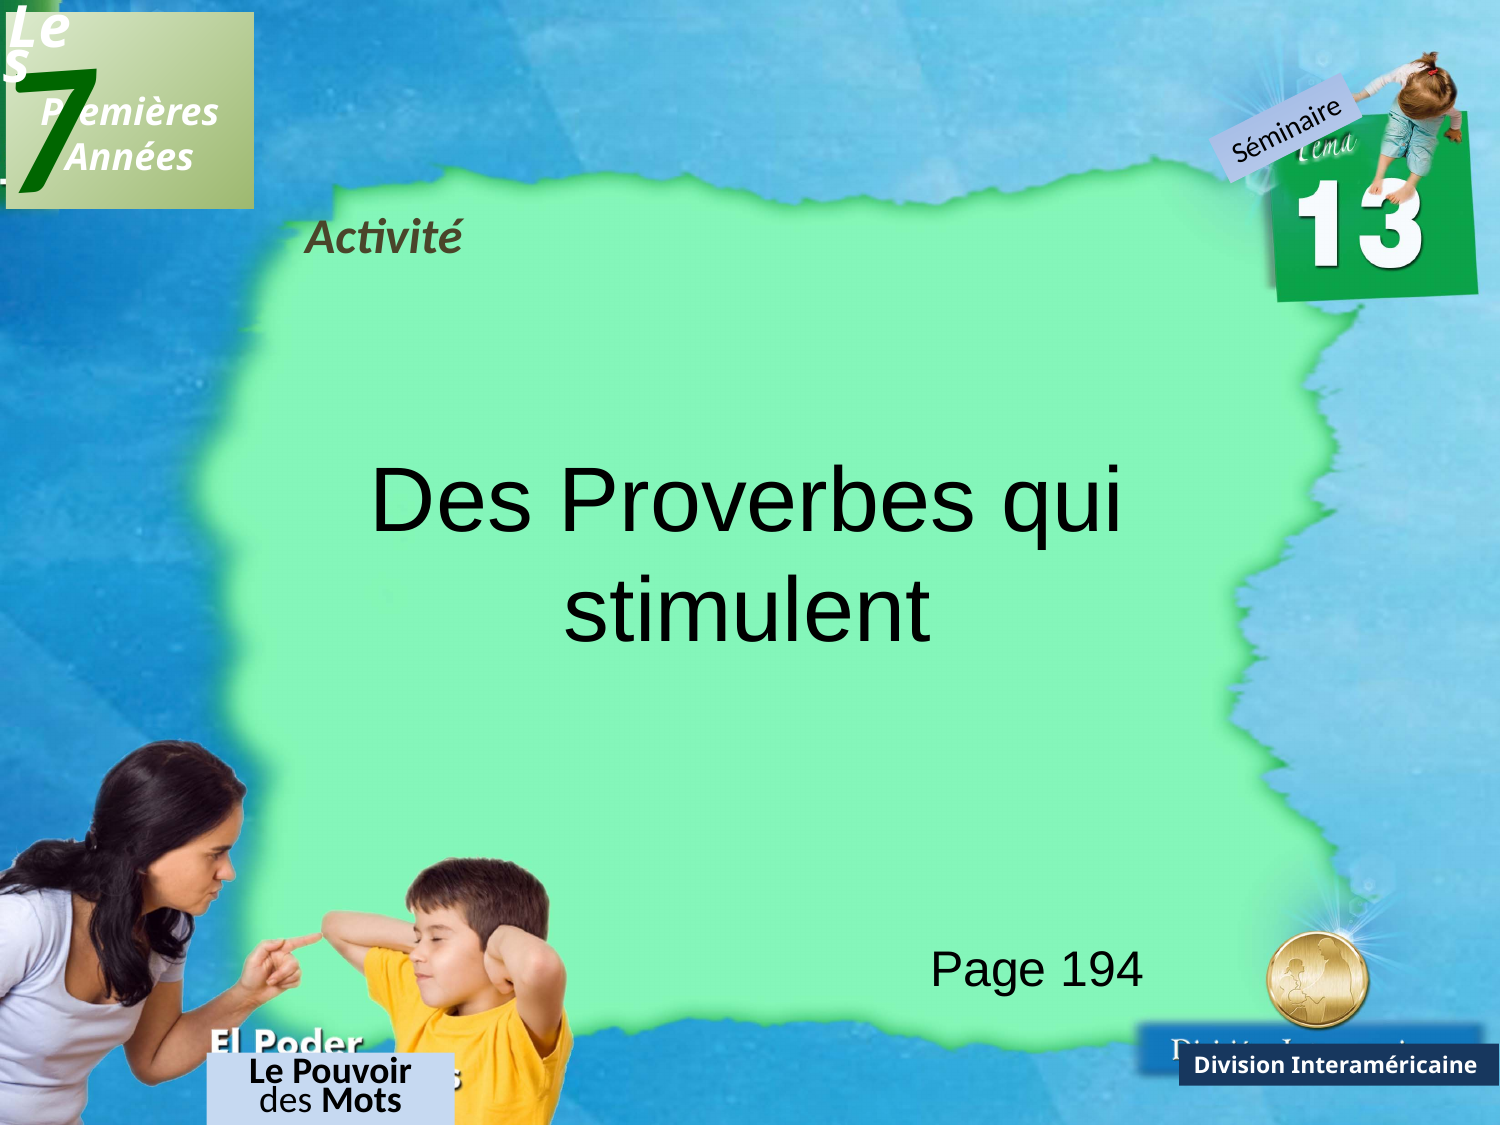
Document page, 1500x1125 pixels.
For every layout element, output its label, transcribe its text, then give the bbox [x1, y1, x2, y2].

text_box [265, 195, 1230, 1005]
text_box Le Pouvoir des Mots [206, 1052, 455, 1125]
picture [0, 0, 1500, 1125]
text_box Séminaire [1208, 72, 1363, 184]
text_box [0, 0, 255, 239]
text_box Division Interaméricaine [1179, 1043, 1499, 1086]
